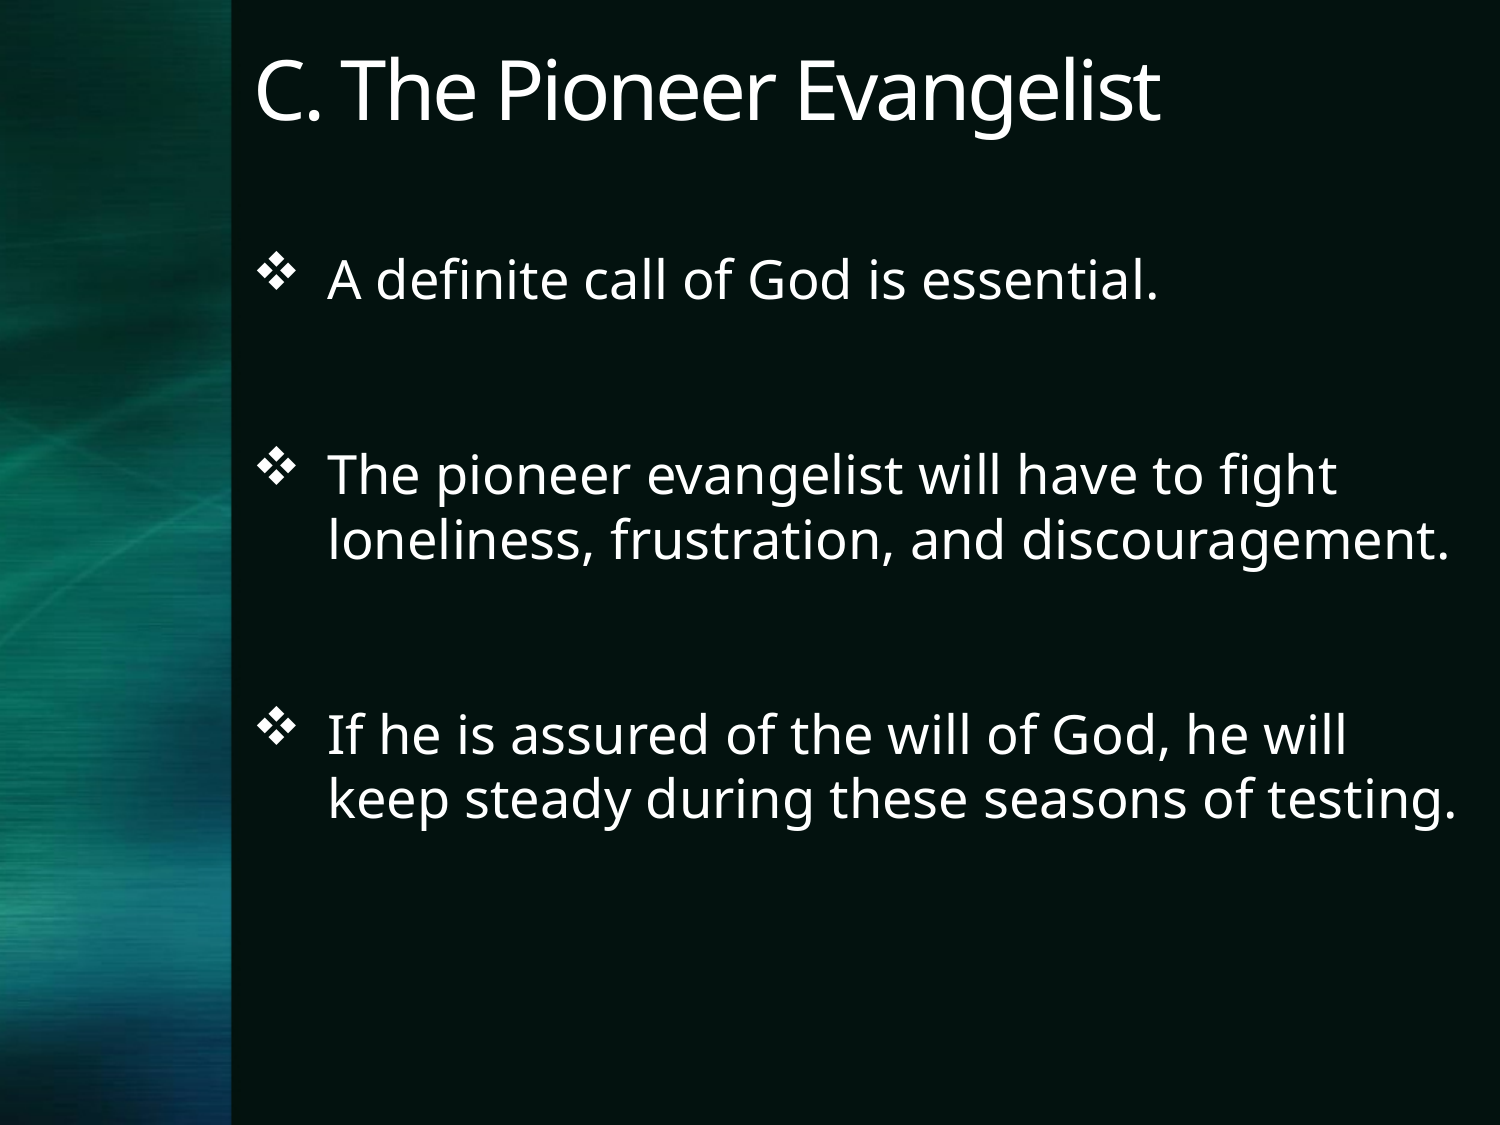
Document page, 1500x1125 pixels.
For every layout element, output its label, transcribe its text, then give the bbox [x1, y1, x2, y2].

picture [0, 0, 1500, 1125]
text_box A definite call of God is essential. The pioneer evangelist will have to fight loneliness, frustration, and discouragement. If he is assured of the will of God, he will keep steady during these seasons of testing. [237, 237, 1500, 838]
title C. The Pioneer Evangelist [253, 12, 1500, 175]
